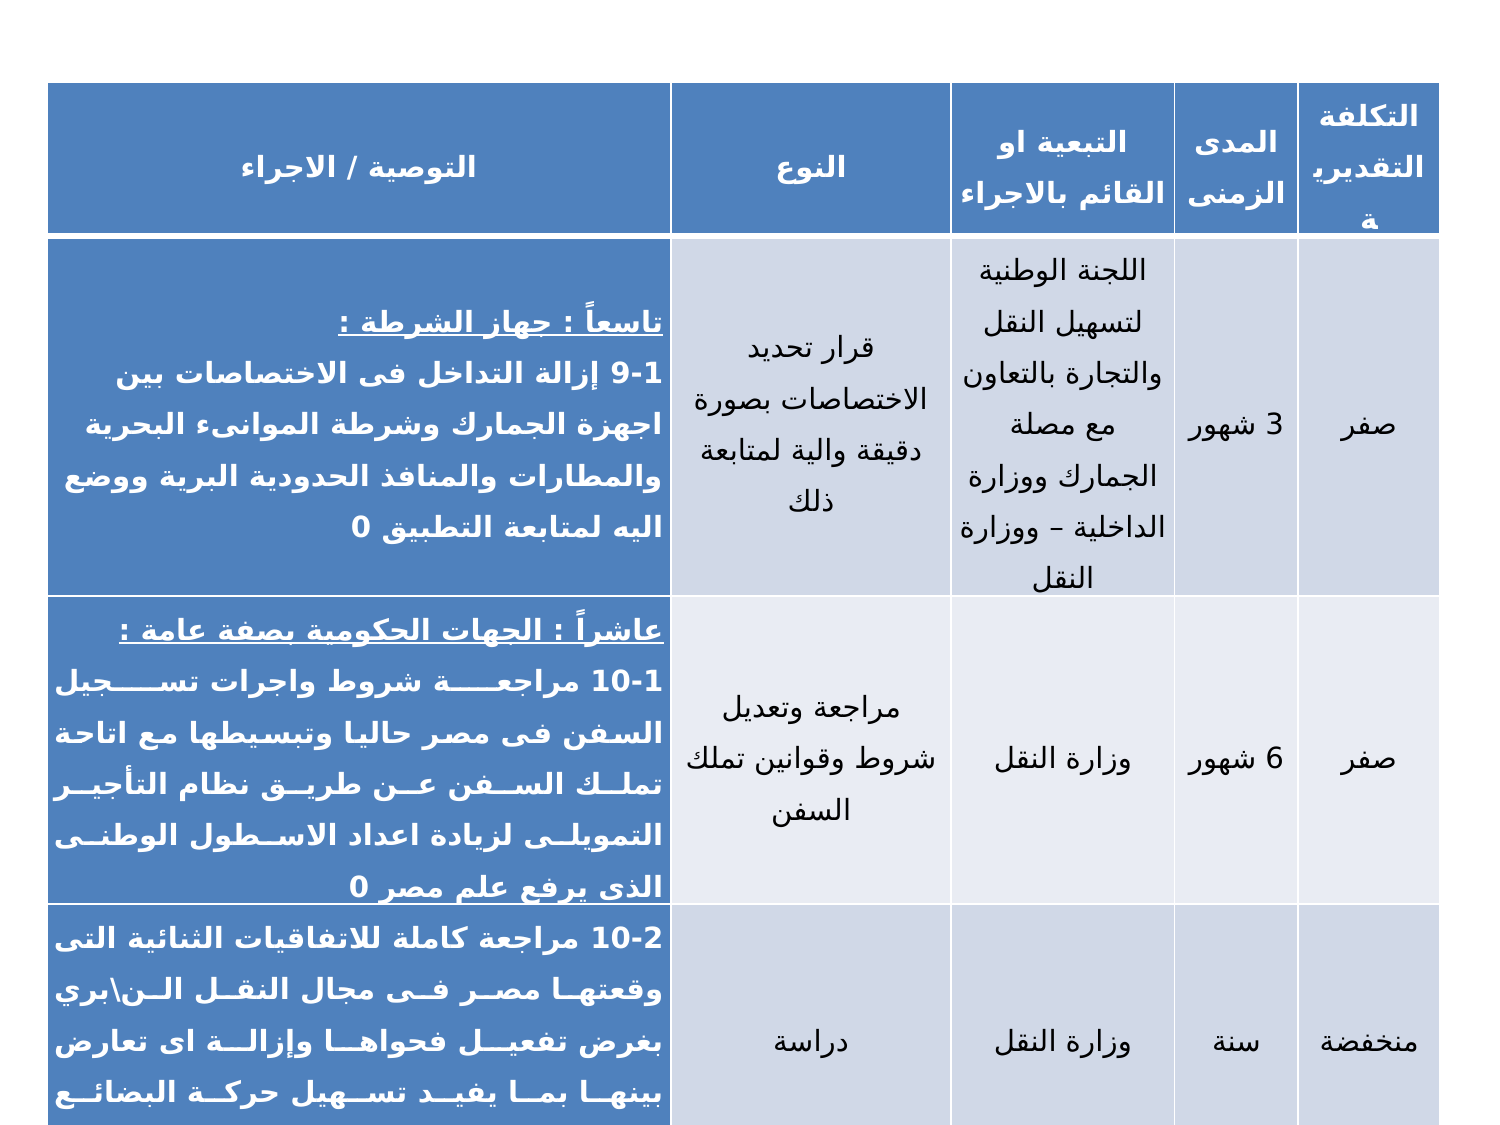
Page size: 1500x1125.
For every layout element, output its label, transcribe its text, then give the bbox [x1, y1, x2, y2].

table_cell وزارة النقل [952, 905, 1174, 1125]
table_cell 6 شهور [1175, 597, 1297, 903]
table_cell منخفضة [1299, 905, 1439, 1125]
table_header النوع [672, 83, 950, 233]
table_cell مراجعة وتعديل شروط وقوانين تملك السفن [672, 597, 950, 903]
table_header المدى الزمنى [1175, 83, 1297, 233]
table_cell صفر [1299, 239, 1439, 595]
table_cell سنة [1175, 905, 1297, 1125]
table_cell صفر [1299, 597, 1439, 903]
table_cell قرار تحديد الاختصاصات بصورة دقيقة والية لمتابعة ذلك [672, 239, 950, 595]
table_header التكلفة التقديرية [1299, 83, 1439, 233]
table_cell دراسة [672, 905, 950, 1125]
table_cell 3 شهور [1175, 239, 1297, 595]
table_cell اللجنة الوطنية لتسهيل النقل والتجارة بالتعاون مع مصلة الجمارك ووزارة الداخلية – ووزارة النقل [952, 239, 1174, 595]
table_cell وزارة النقل [952, 597, 1174, 903]
table_cell عاشراً : الجهات الحكومية بصفة عامة : 10-1 مراجعة شروط واجرات تسجيل السفن فى مصر حاليا وتبسيطها مع اتاحة تملك السفن عن طريق نظام التأجير التمويلى لزيادة اعداد الاسطول الوطنى الذى يرفع علم مصر 0 [48, 597, 670, 903]
table_header التبعية او القائم بالاجراء [952, 83, 1174, 233]
table_header التوصية / الاجراء [48, 83, 670, 233]
table_cell تاسعاً : جهاز الشرطة : 9-1 إزالة التداخل فى الاختصاصات بين اجهزة الجمارك وشرطة الموانىء البحرية والمطارات والمنافذ الحدودية البرية ووضع اليه لمتابعة التطبيق 0 [48, 239, 670, 595]
table_cell 10-2 مراجعة كاملة للاتفاقيات الثنائية التى وقعتها مصر فى مجال النقل الن\بري بغرض تفعيل فحواها وإزالة اى تعارض بينها بما يفيد تسهيل حركة البضائع والافراد 0 [48, 905, 670, 1125]
